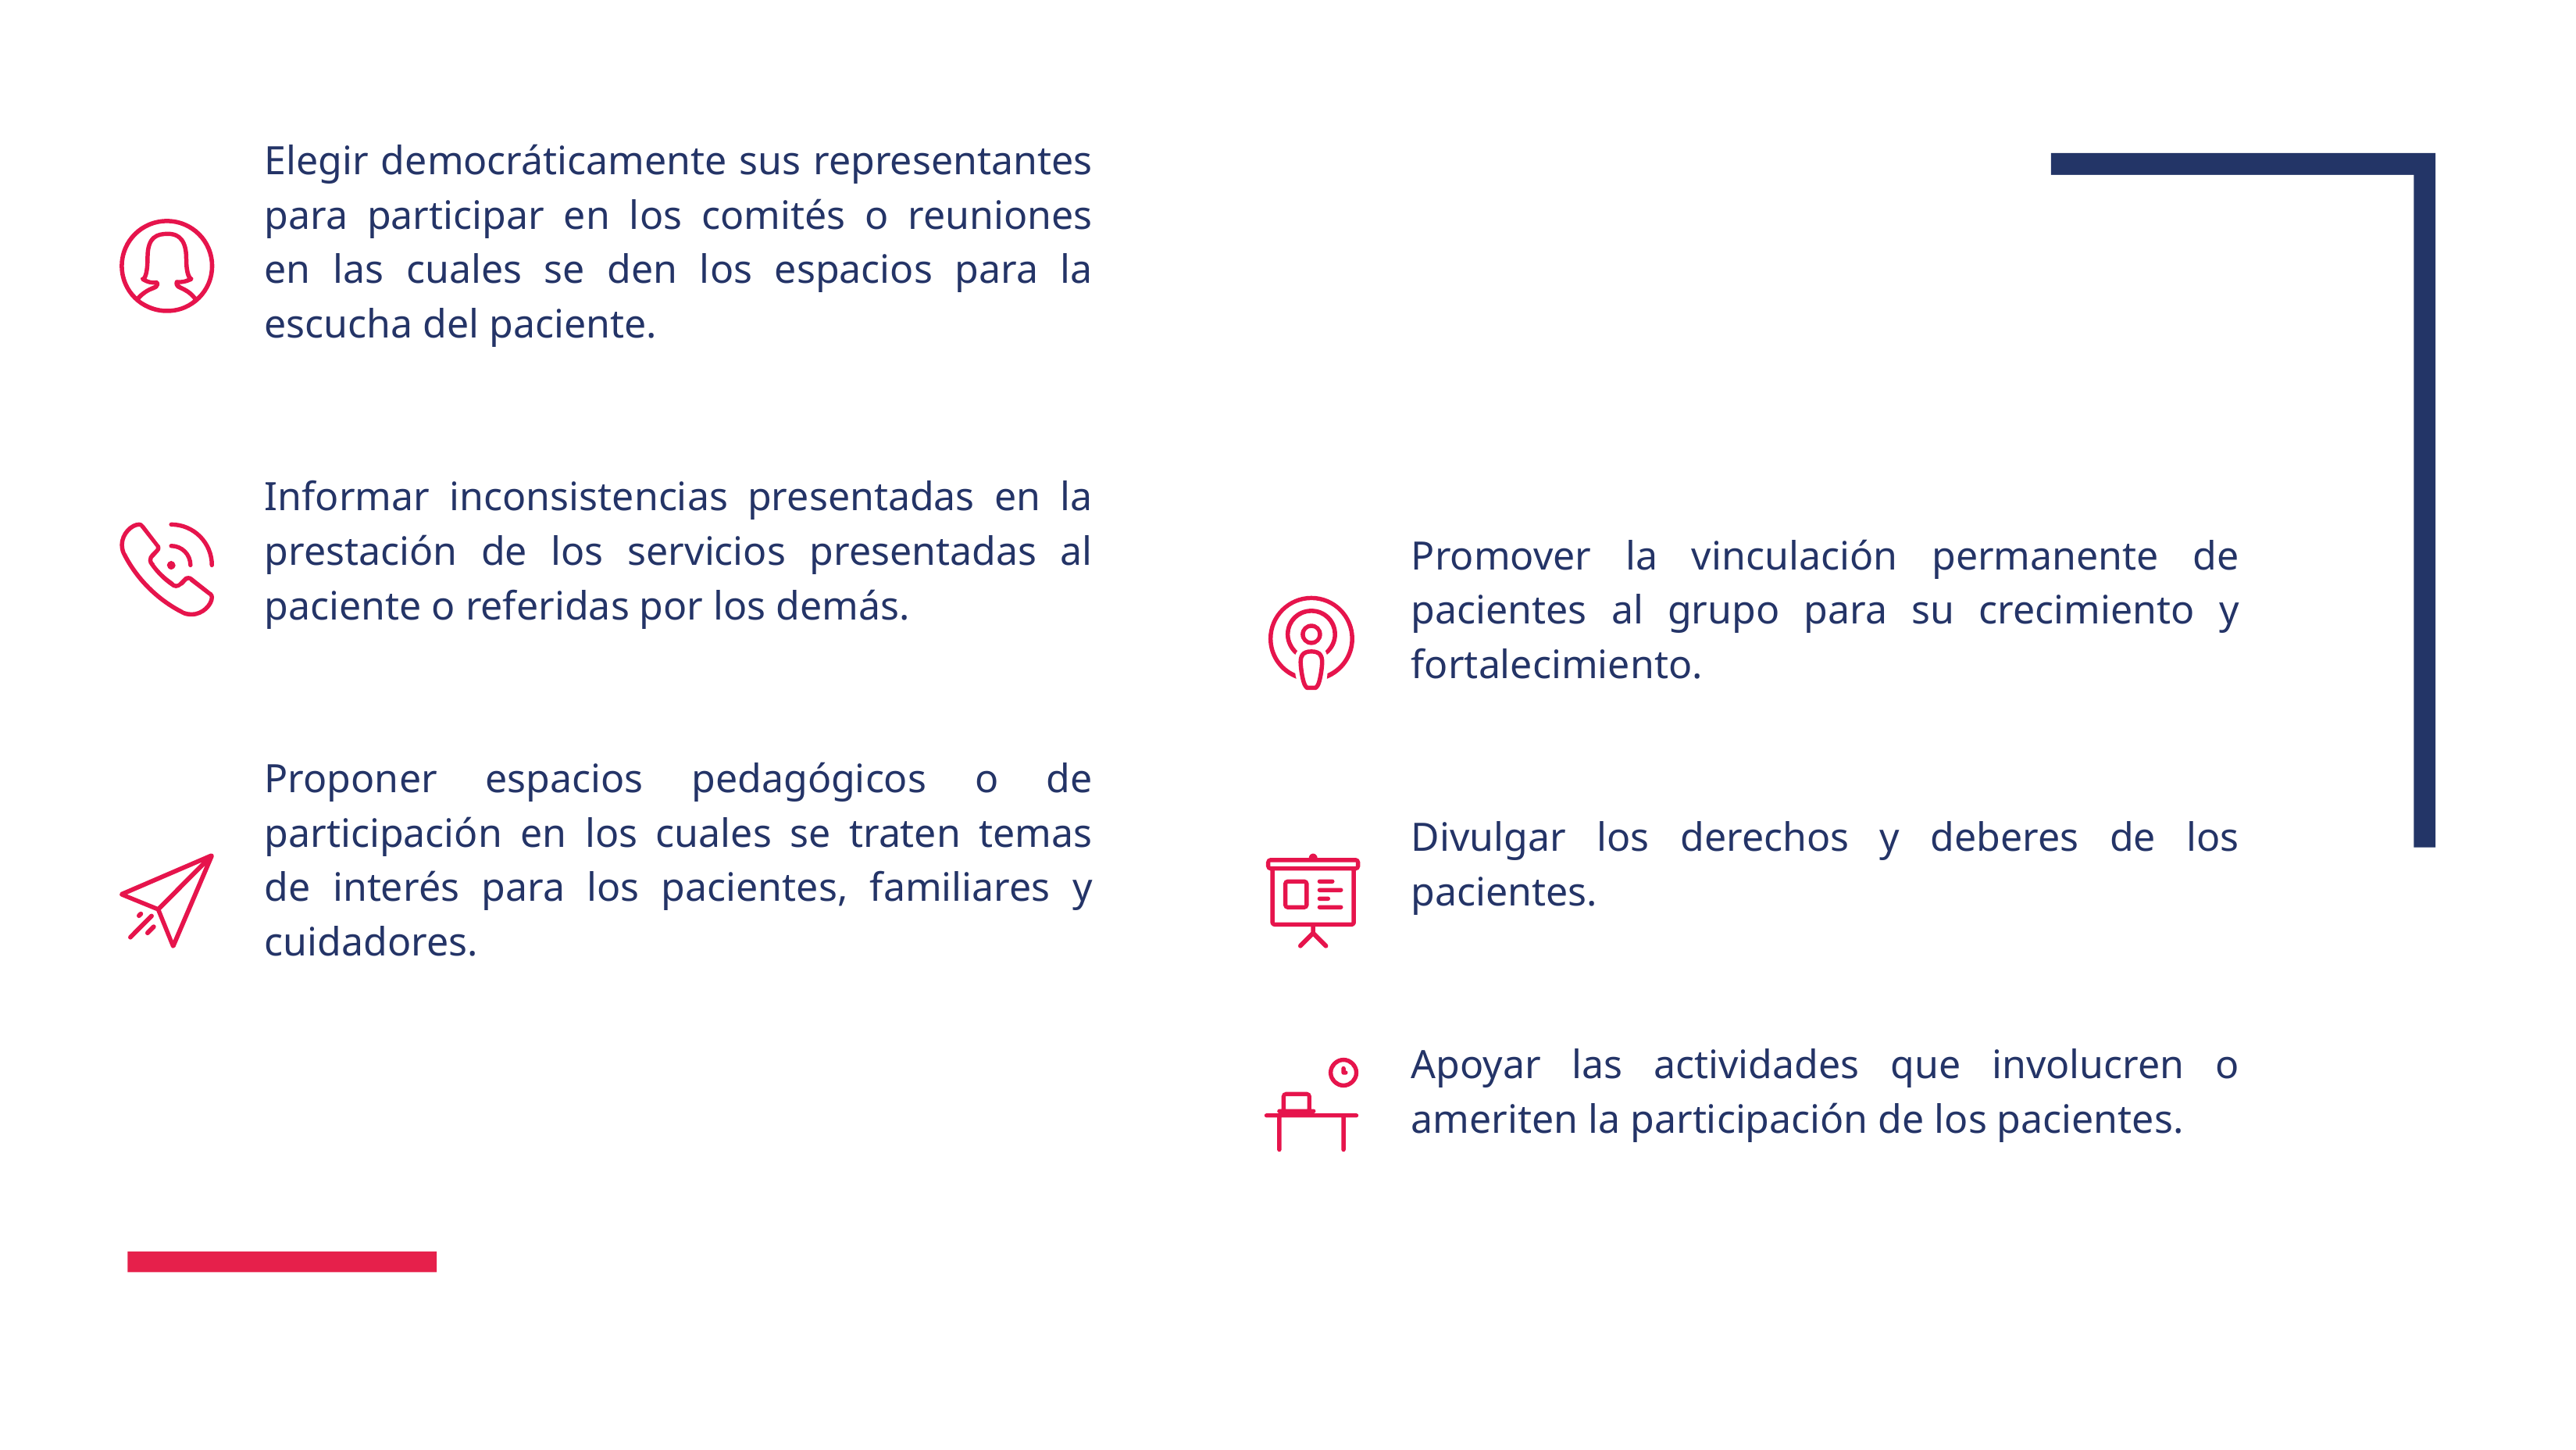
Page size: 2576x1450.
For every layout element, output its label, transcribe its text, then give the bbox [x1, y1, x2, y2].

text_box [120, 219, 215, 313]
text_box [120, 853, 214, 948]
text_box [127, 1251, 437, 1273]
text_box [1582, 173, 2415, 1316]
text_box [1264, 1091, 1359, 1152]
text_box Promover la vinculación permanente de pacientes al grupo para su crecimiento y fortalecimiento. Divulgar los derechos y deberes de los pacientes. Apoyar las actividades que involucren o ameriten la participación de los pacientes. [1409, 520, 2241, 1141]
text_box [1268, 595, 1354, 679]
text_box Elegir democráticamente sus representantes para participar en los comités o reuniones en las cuales se den los espacios para la escucha del paciente. Informar inconsistencias presentadas en la prestación de los servicios presentadas al paciente o referidas por los demás. Proponer espacios pedagógicos o de participación en los cuales se traten temas de interés para los pacientes, familiares y cuidadores. [262, 126, 1094, 964]
text_box [1265, 853, 1361, 948]
text_box [1328, 1057, 1359, 1088]
text_box [1298, 649, 1325, 691]
text_box [120, 522, 215, 617]
